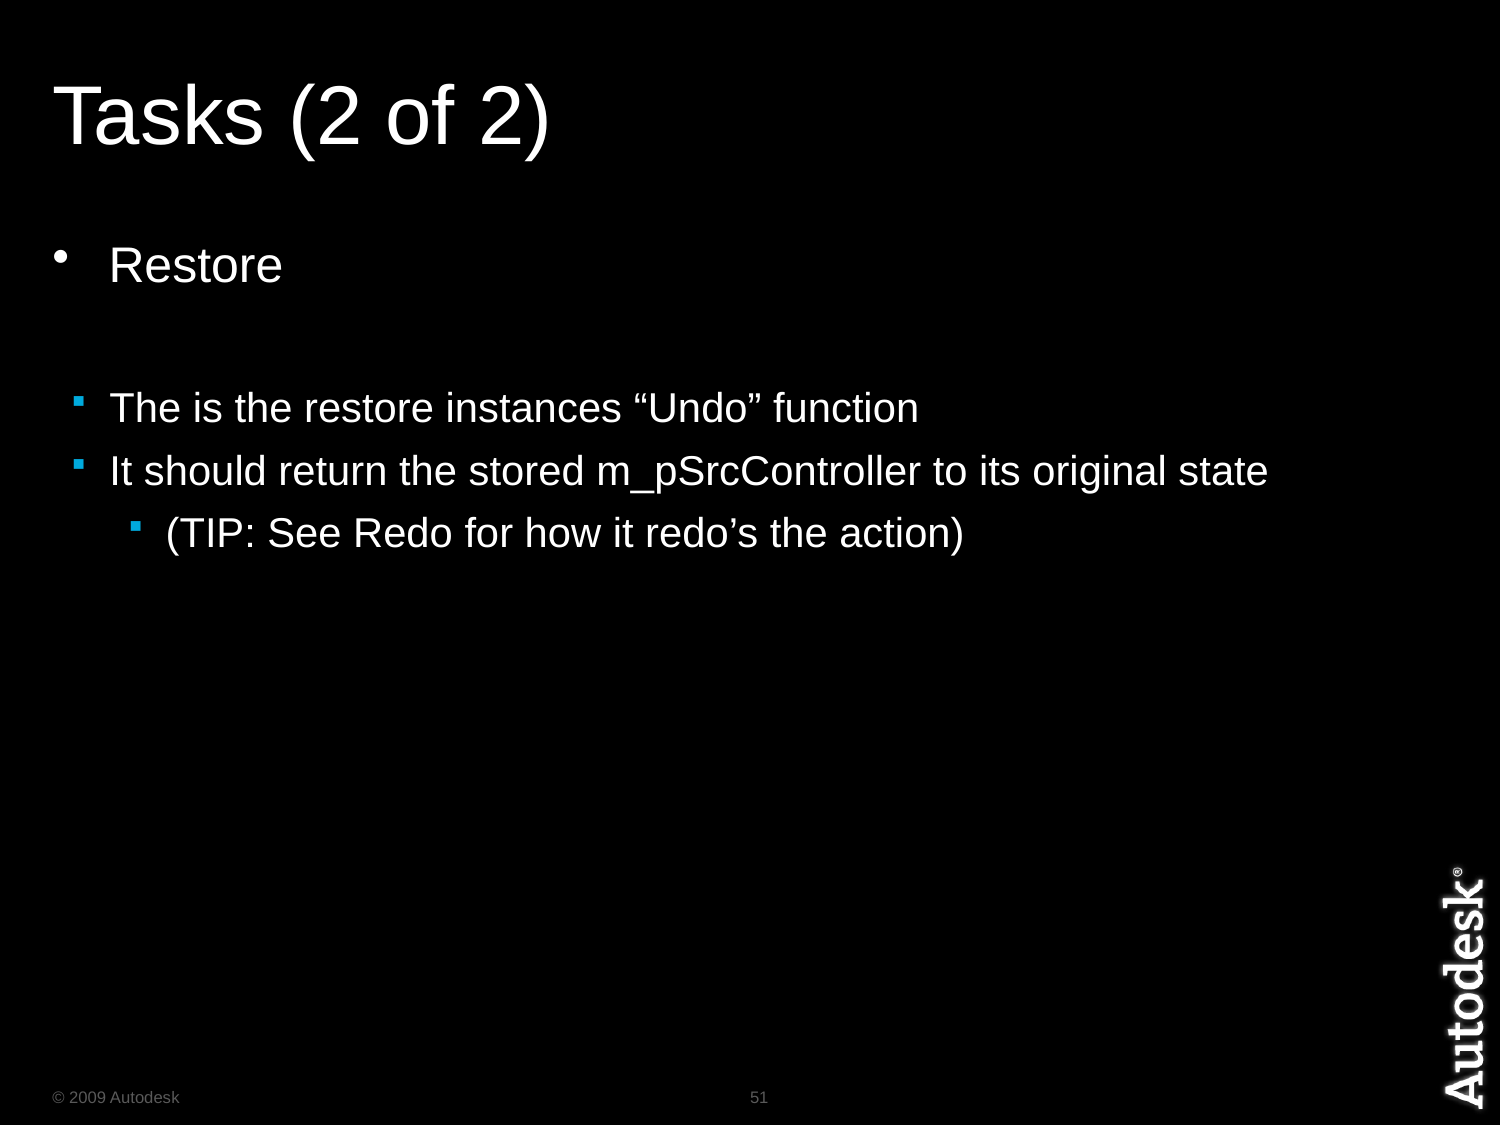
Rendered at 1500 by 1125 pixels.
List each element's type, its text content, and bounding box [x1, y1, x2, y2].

picture [1402, 0, 1500, 1125]
title Tasks (2 of 2) [52, 22, 1401, 211]
list Restore The is the restore instances “Undo” function It should return the stored m_pSrcController to its original state (TIP: See Redo for how it redo’s the action) [52, 231, 1401, 1073]
